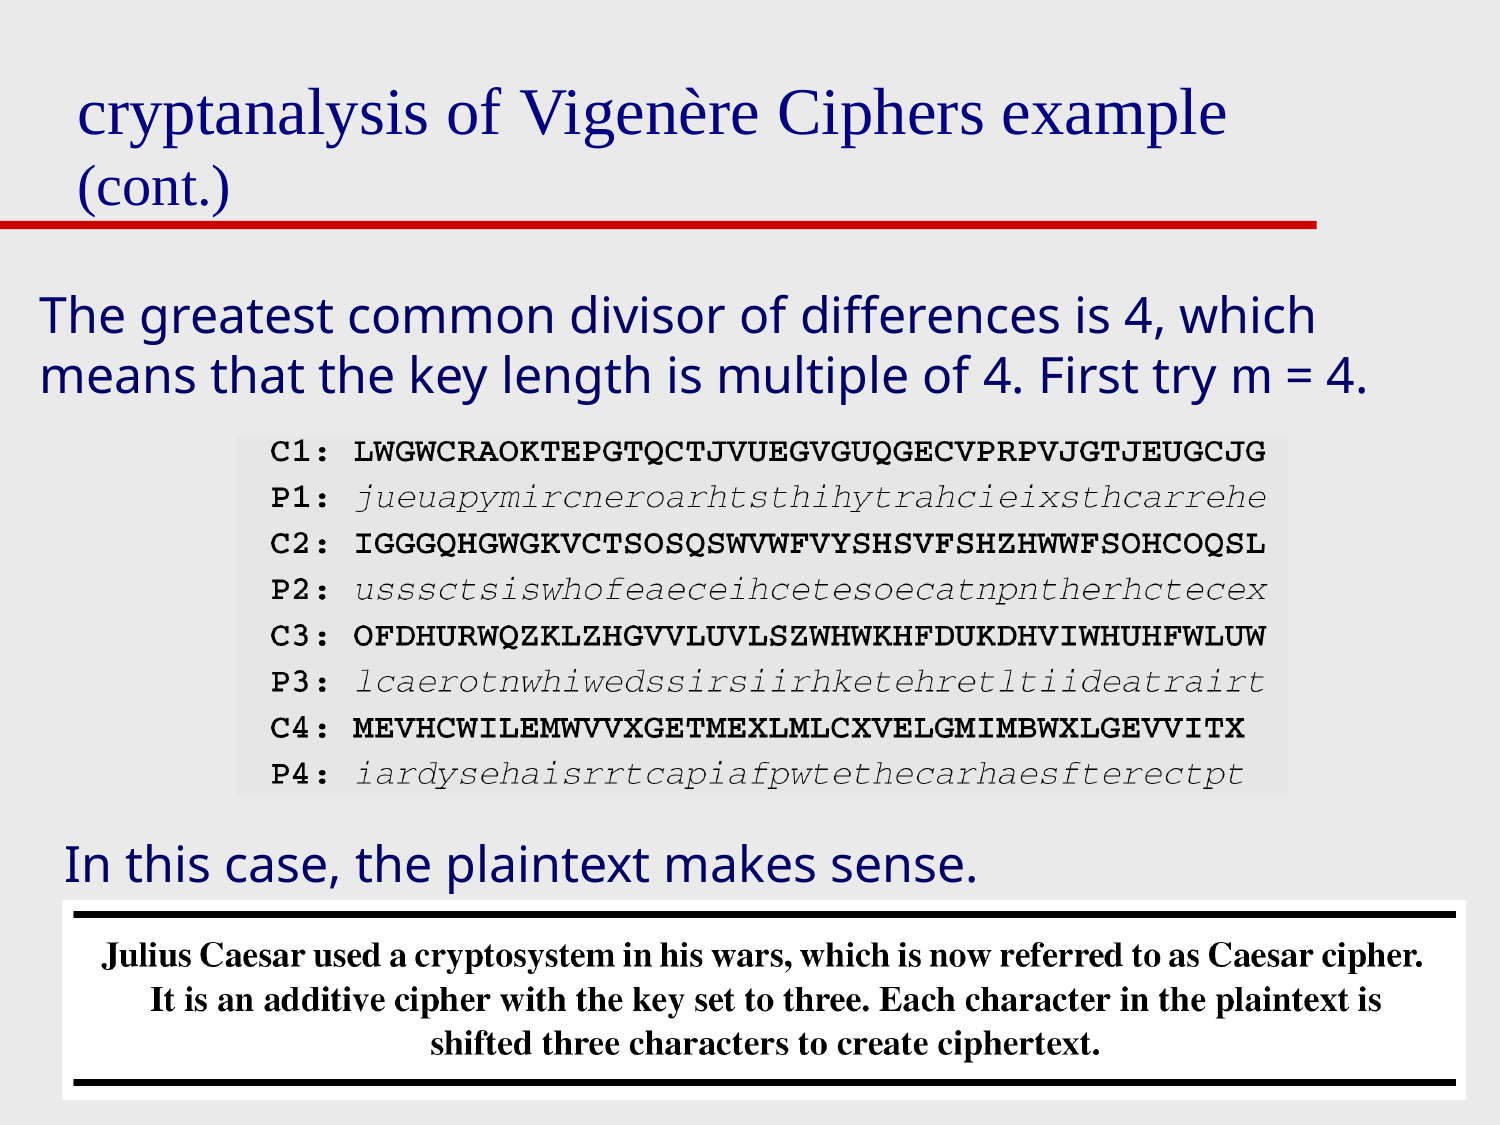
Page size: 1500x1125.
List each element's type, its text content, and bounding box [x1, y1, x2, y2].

picture [237, 437, 1288, 796]
title cryptanalysis of Vigenère Ciphers example (cont.) [62, 43, 1338, 226]
text_box The greatest common divisor of differences is 4, which means that the key length is multiple of 4. First try m = 4. [24, 275, 1475, 411]
text_box In this case, the plaintext makes sense. [50, 825, 1500, 900]
picture [62, 899, 1467, 1101]
